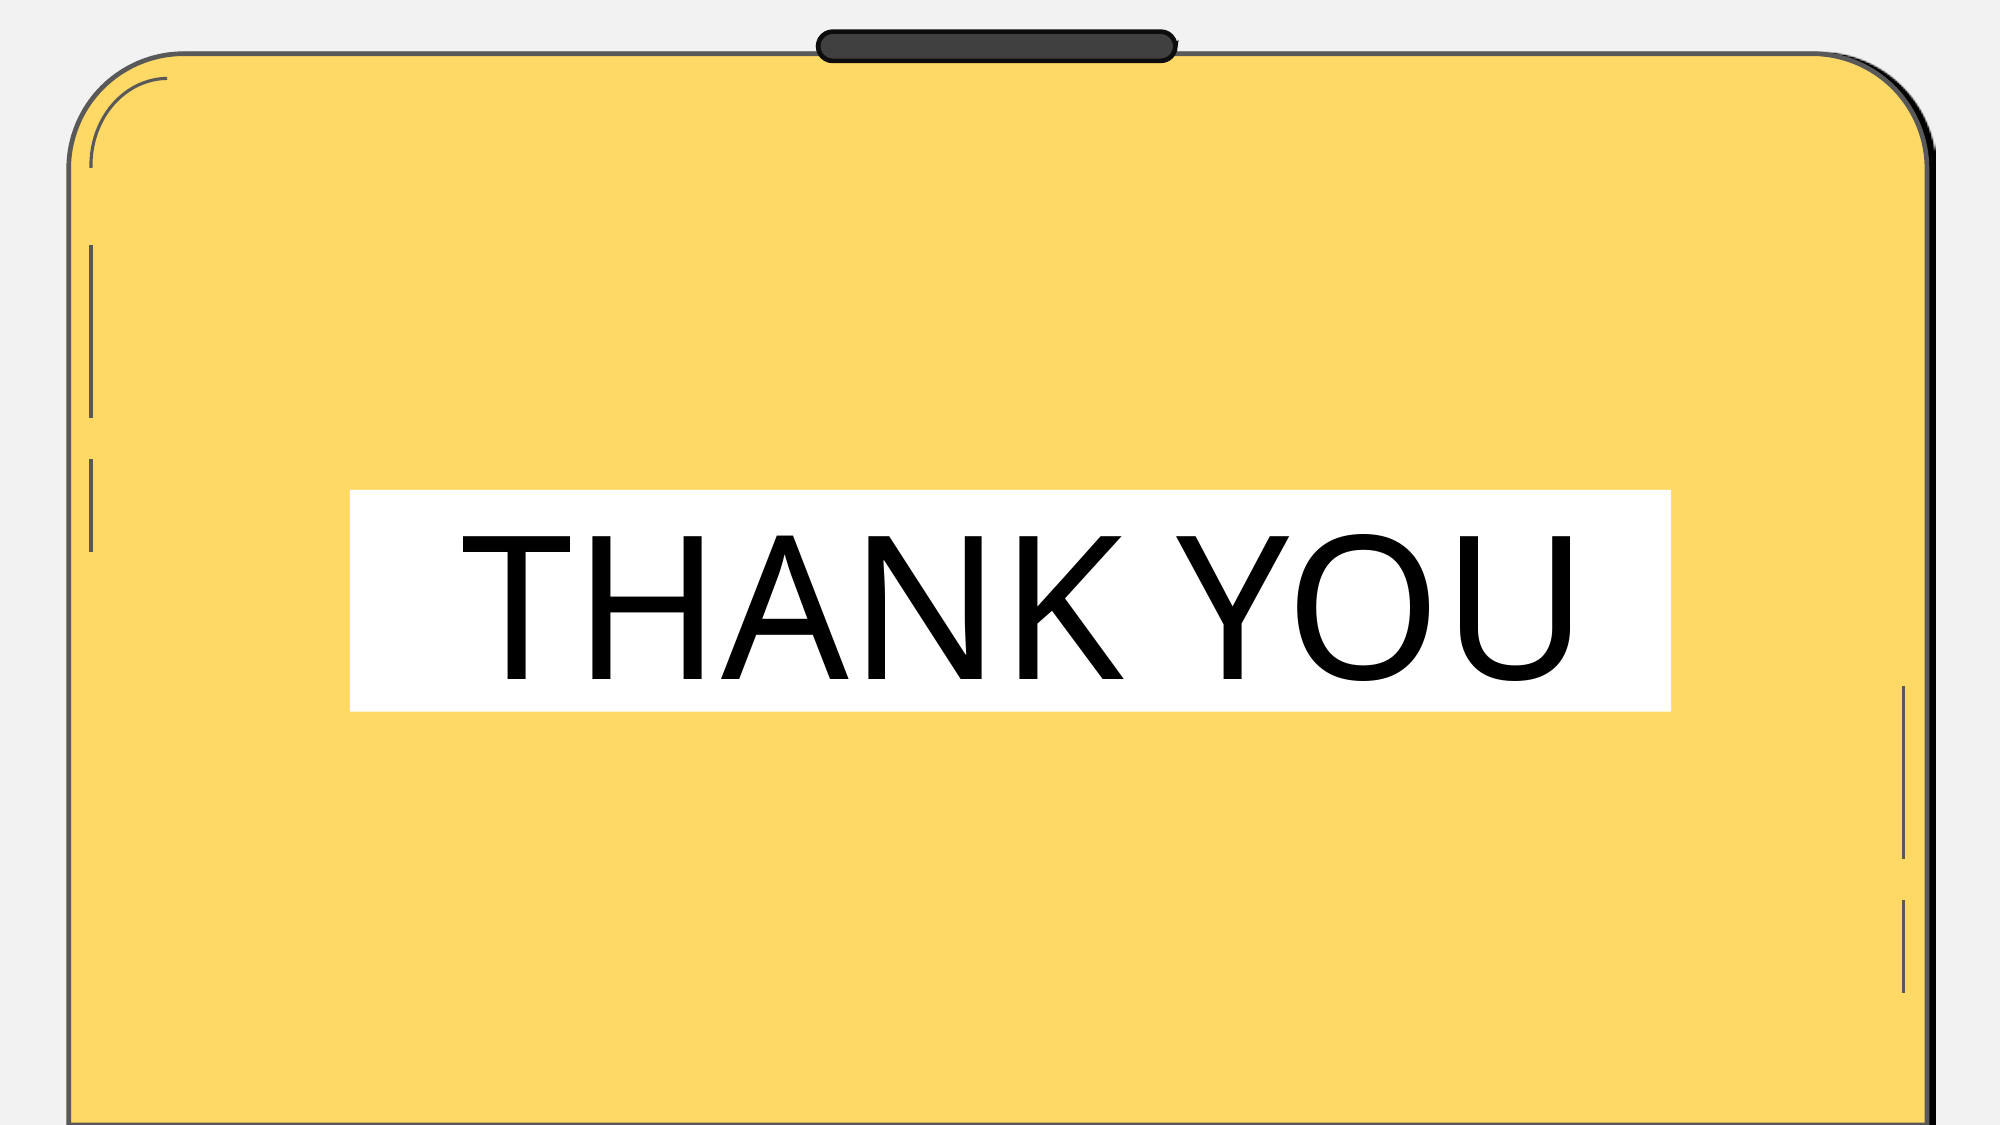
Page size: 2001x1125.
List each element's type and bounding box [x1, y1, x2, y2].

text_box [68, 31, 1928, 1125]
